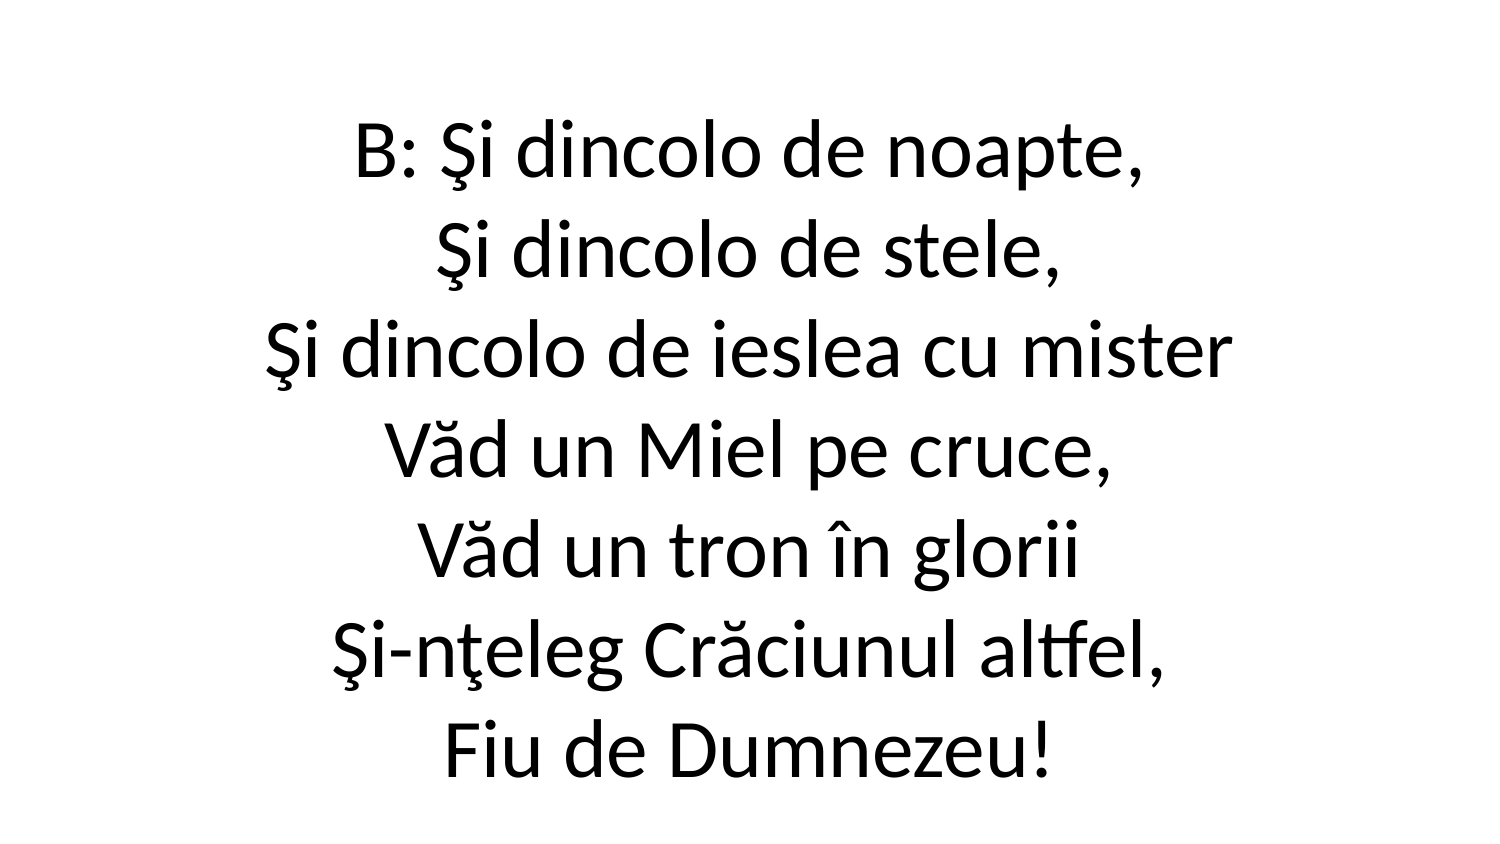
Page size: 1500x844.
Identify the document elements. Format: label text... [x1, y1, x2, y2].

text_box B: Şi dincolo de noapte, Şi dincolo de stele, Şi dincolo de ieslea cu mister Văd un Miel pe cruce, Văd un tron în glorii Şi-nţeleg Crăciunul altfel, Fiu de Dumnezeu! [249, 42, 1251, 802]
